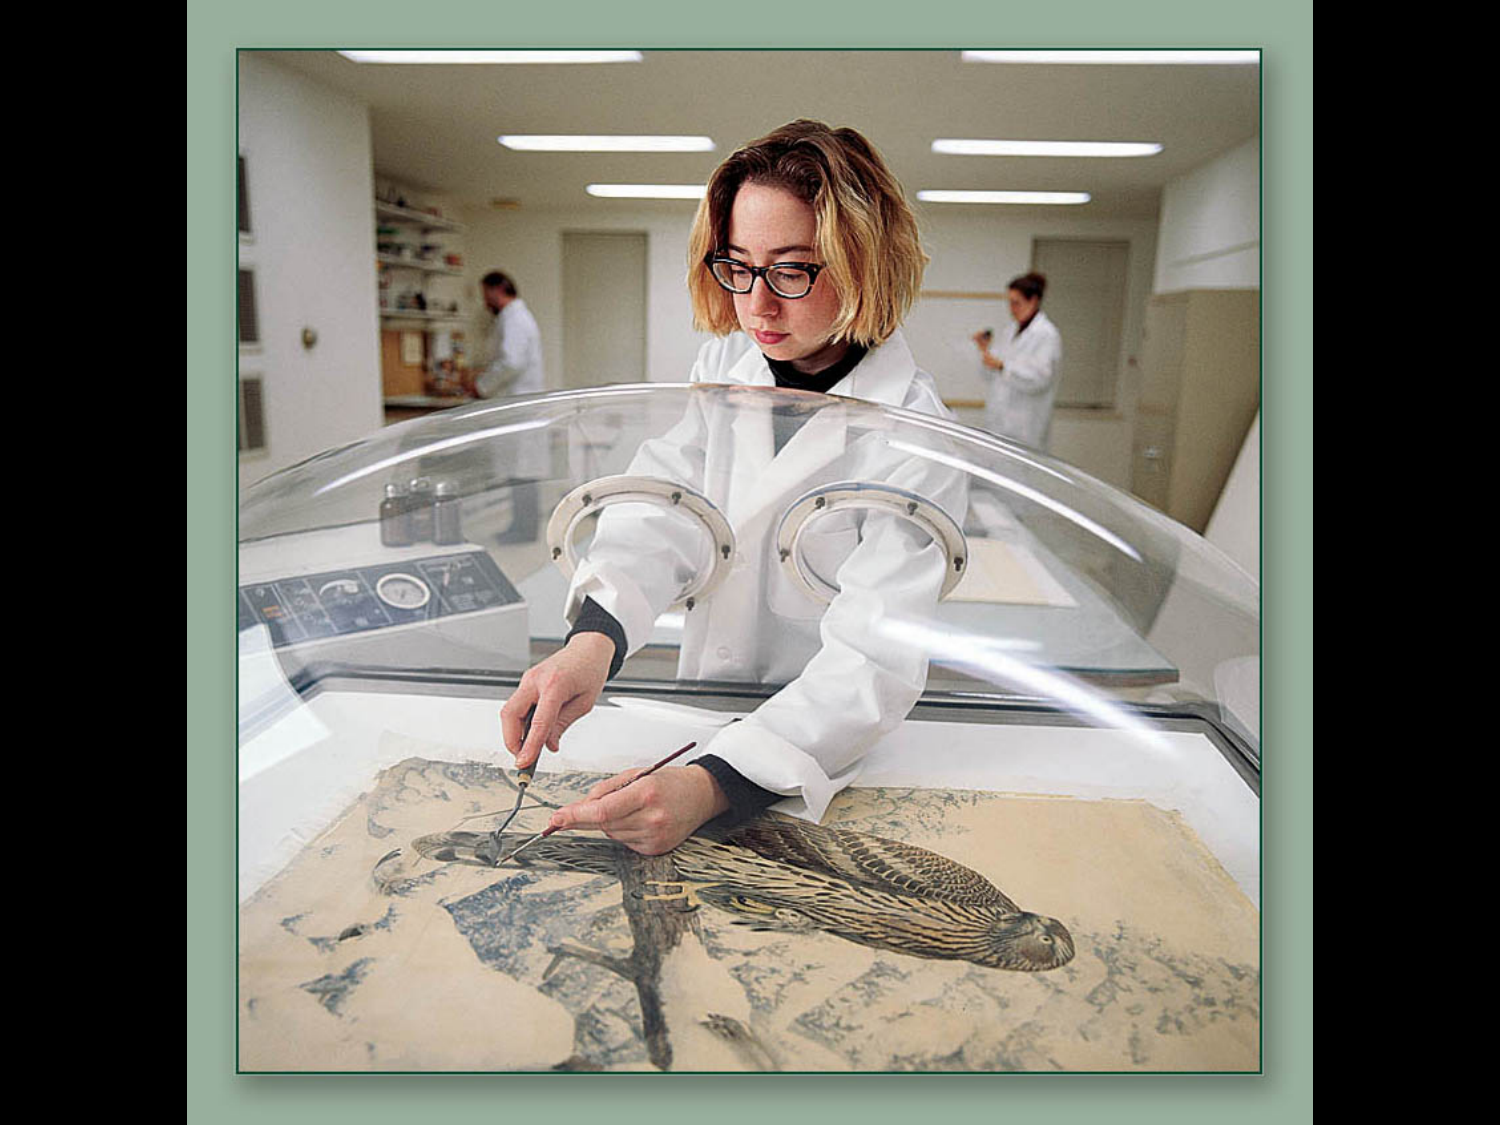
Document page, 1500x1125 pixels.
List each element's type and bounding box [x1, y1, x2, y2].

picture [187, 0, 1313, 1125]
